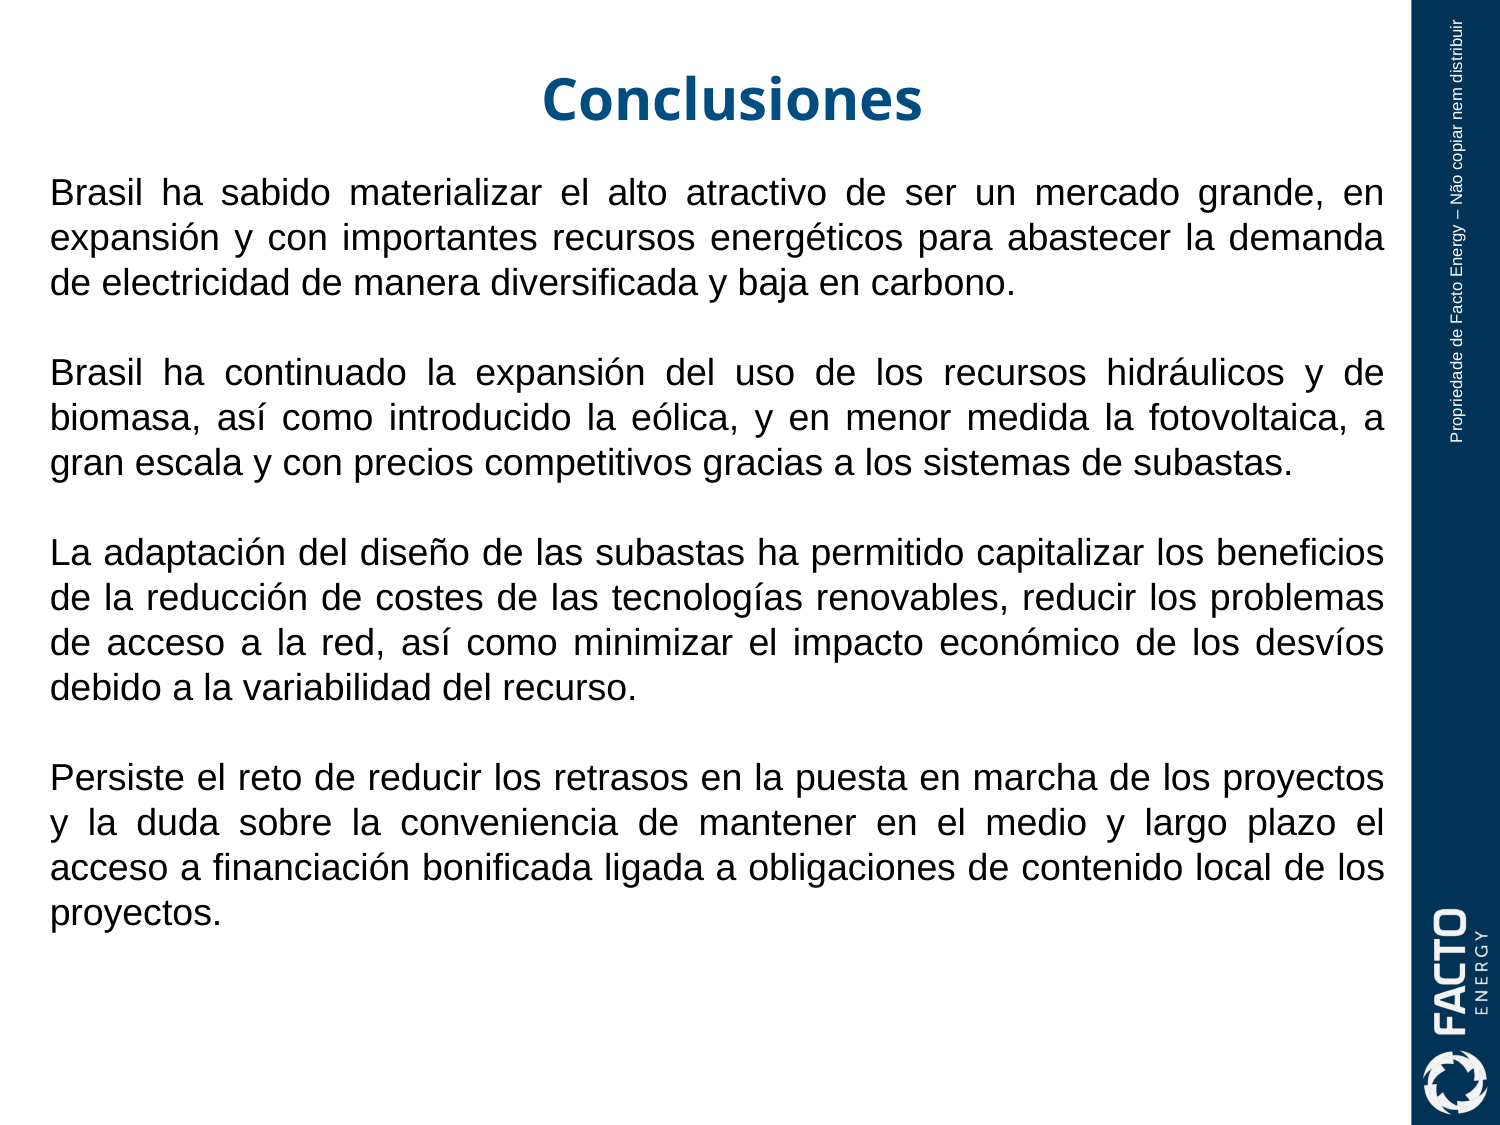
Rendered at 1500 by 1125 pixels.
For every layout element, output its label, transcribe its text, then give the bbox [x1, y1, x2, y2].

text_box [1411, 0, 1500, 974]
text_box [1411, 1055, 1500, 1125]
text_box Propriedade de Facto Energy – Não copiar nem distribuir [1437, 4, 1473, 458]
text_box Conclusiones [66, 54, 1399, 140]
text_box Brasil ha sabido materializar el alto atractivo de ser un mercado grande, en expansión y con importantes recursos energéticos para abastecer la demanda de electricidad de manera diversificada y baja en carbono. Brasil ha continuado la expansión del uso de los recursos hidráulicos y de biomasa, así como introducido la eólica, y en menor medida la fotovoltaica, a gran escala y con precios competitivos gracias a los sistemas de subastas. La adaptación del diseño de las subastas ha permitido capitalizar los beneficios de la reducción de costes de las tecnologías renovables, reducir los problemas de acceso a la red, así como minimizar el impacto económico de los desvíos debido a la variabilidad del recurso. Persiste el reto de reducir los retrasos en la puesta en marcha de los proyectos y la duda sobre la conveniencia de mantener en el medio y largo plazo el acceso a financiación bonificada ligada a obligaciones de contenido local de los proyectos. [35, 160, 1400, 941]
picture [1349, 906, 1500, 1118]
